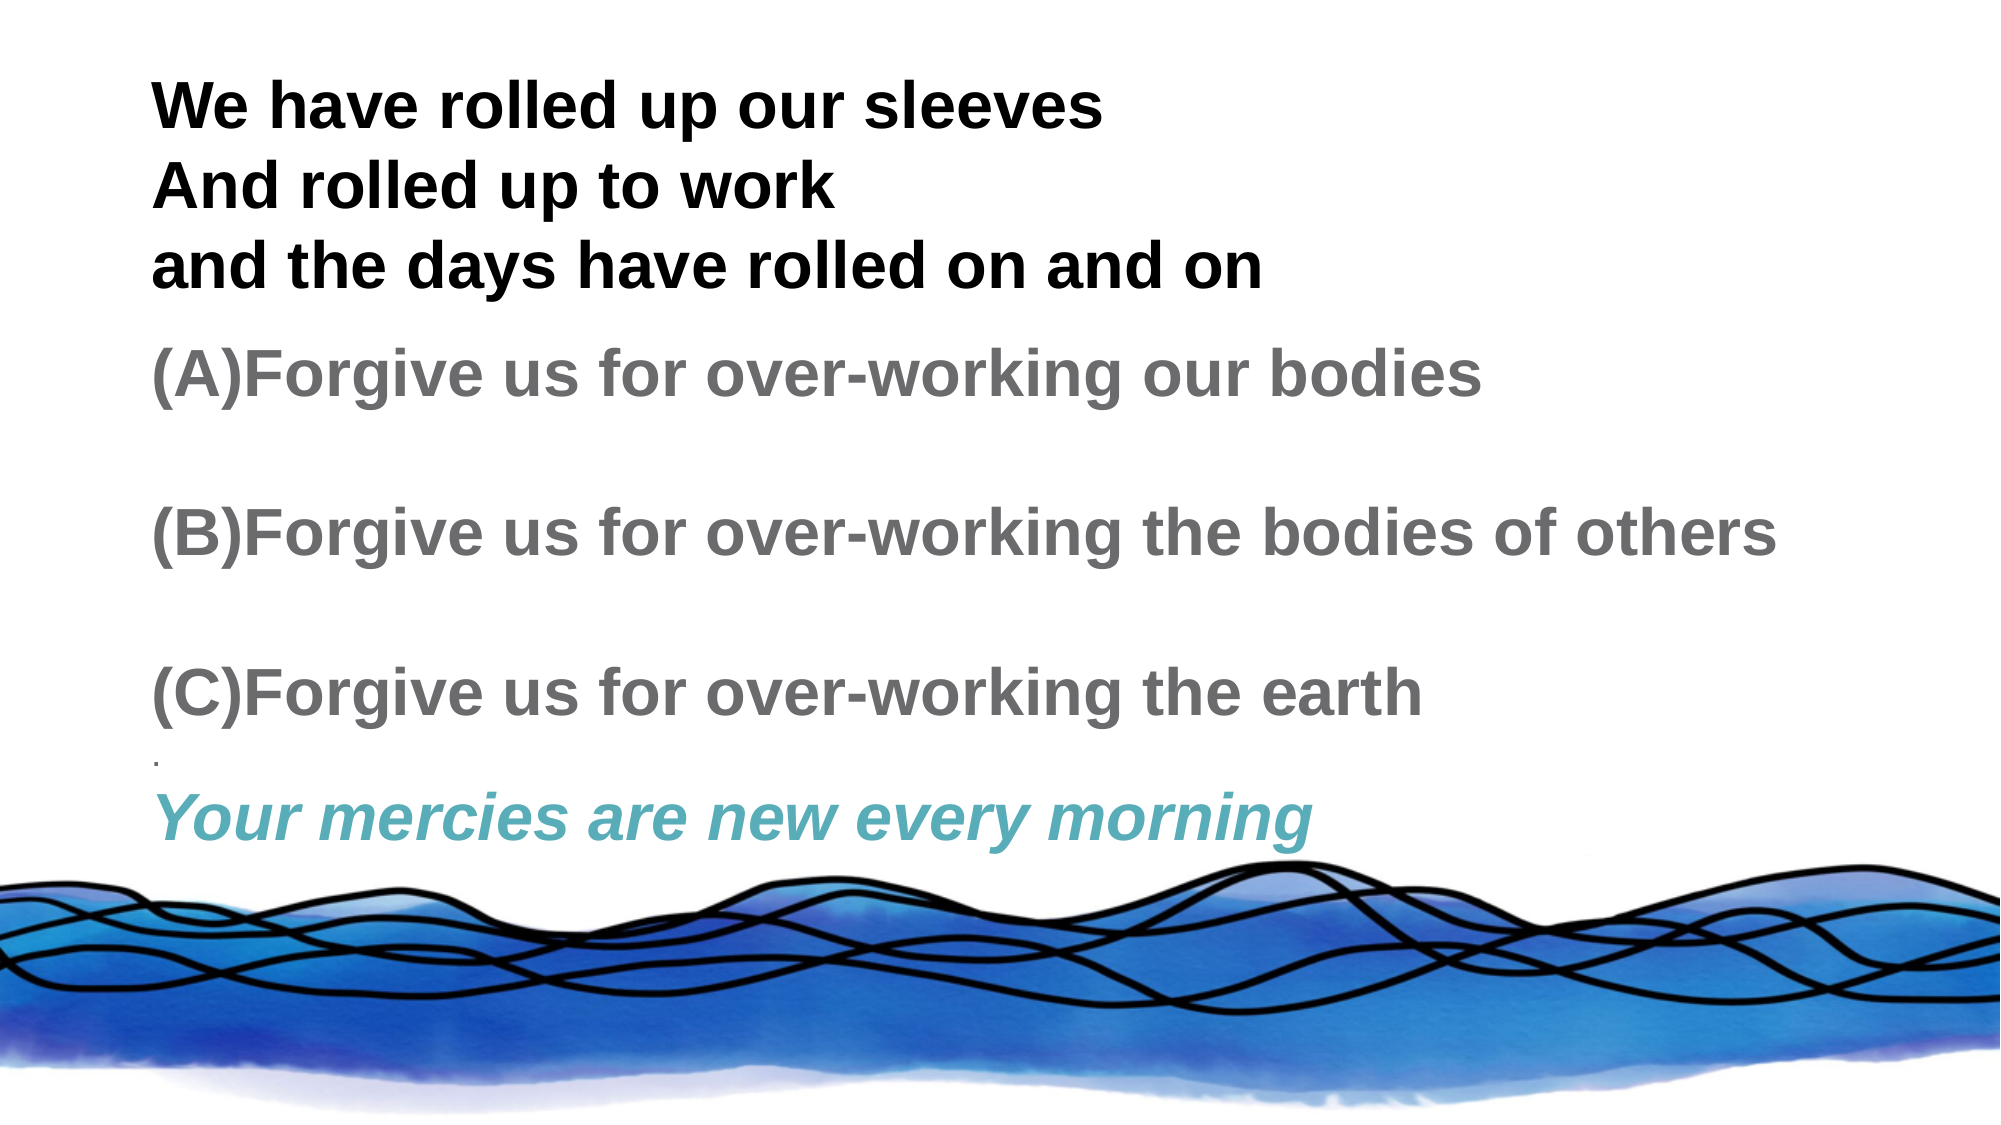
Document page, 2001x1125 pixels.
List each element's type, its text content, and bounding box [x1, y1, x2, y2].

picture [0, 838, 2000, 1125]
text_box We have rolled up our sleeves And rolled up to work and the days have rolled on and on (A)Forgive us for over-working our bodies (B)Forgive us for over-working the bodies of others (C)Forgive us for over-working the earth . Your mercies are new every morning [136, 54, 1939, 838]
